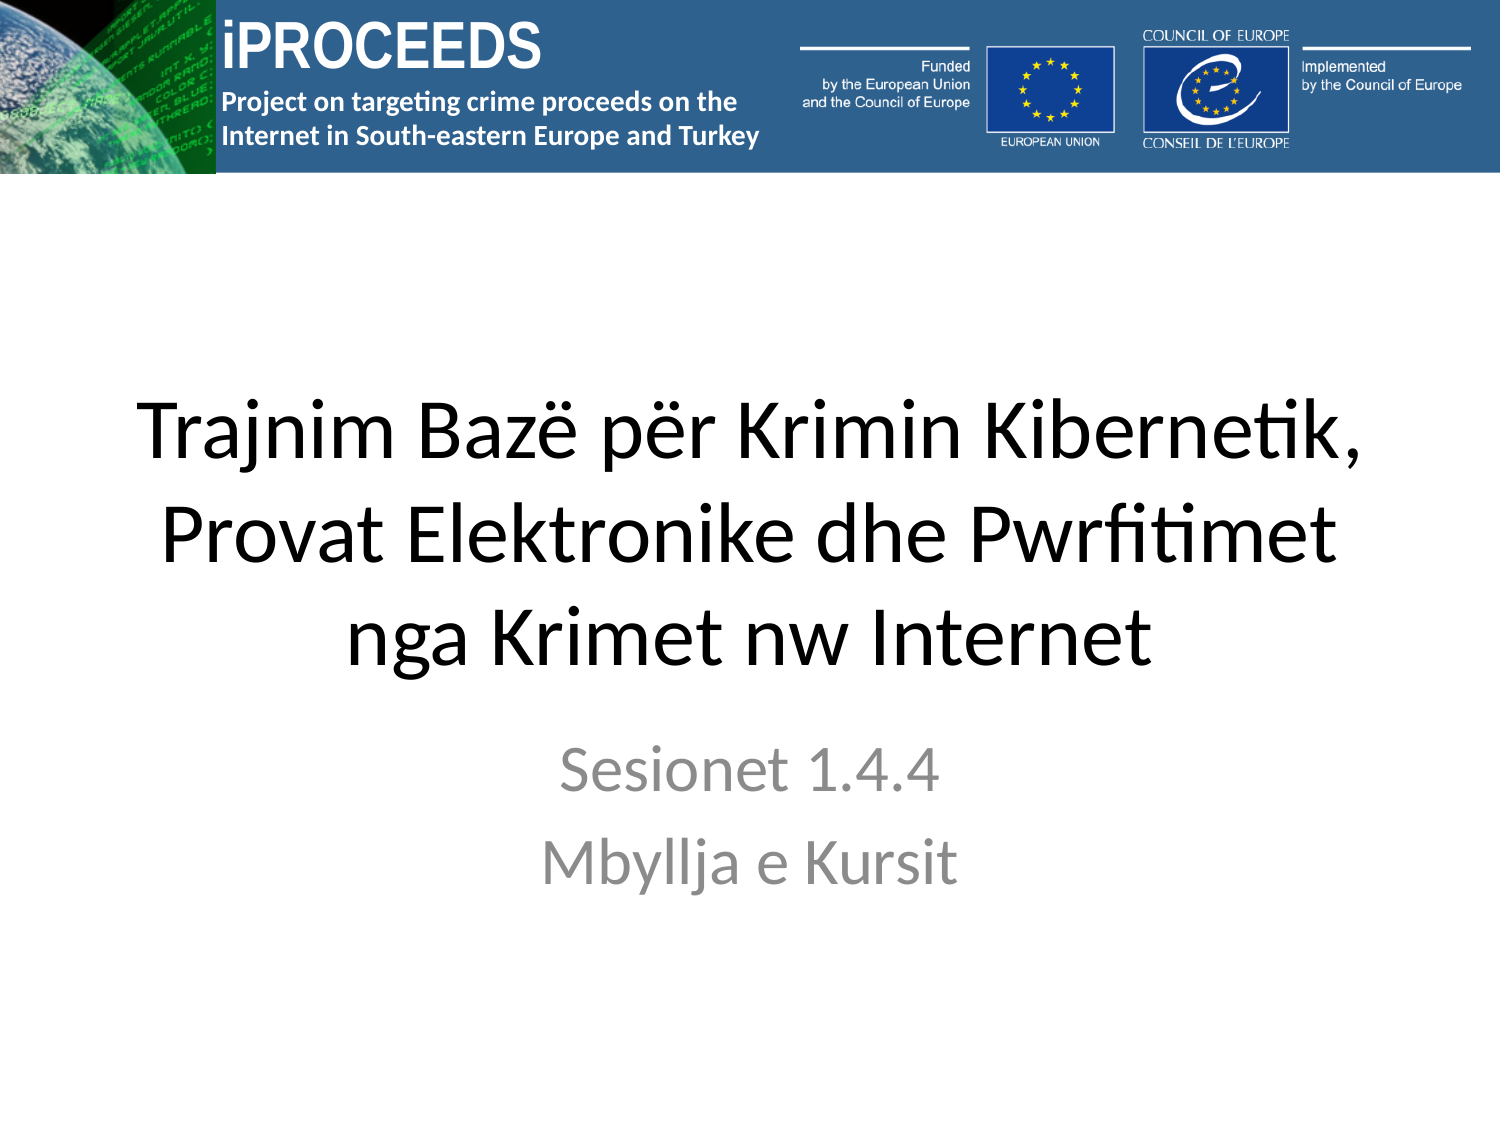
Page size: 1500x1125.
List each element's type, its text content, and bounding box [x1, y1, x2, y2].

picture [799, 30, 1471, 148]
text_box iPROCEEDS Project on targeting crime proceeds on the Internet in South-eastern Europe and Turkey [206, 0, 833, 199]
subtitle Sesionet 1.4.4 Mbyllja e Kursit [225, 717, 1275, 1005]
picture [0, 0, 216, 174]
text_box [833, 0, 1500, 175]
text_box Trajnim Bazë për Krimin Kibernetik, Provat Elektronike dhe Pwrfitimet nga Krimet nw Internet [112, 362, 1388, 694]
